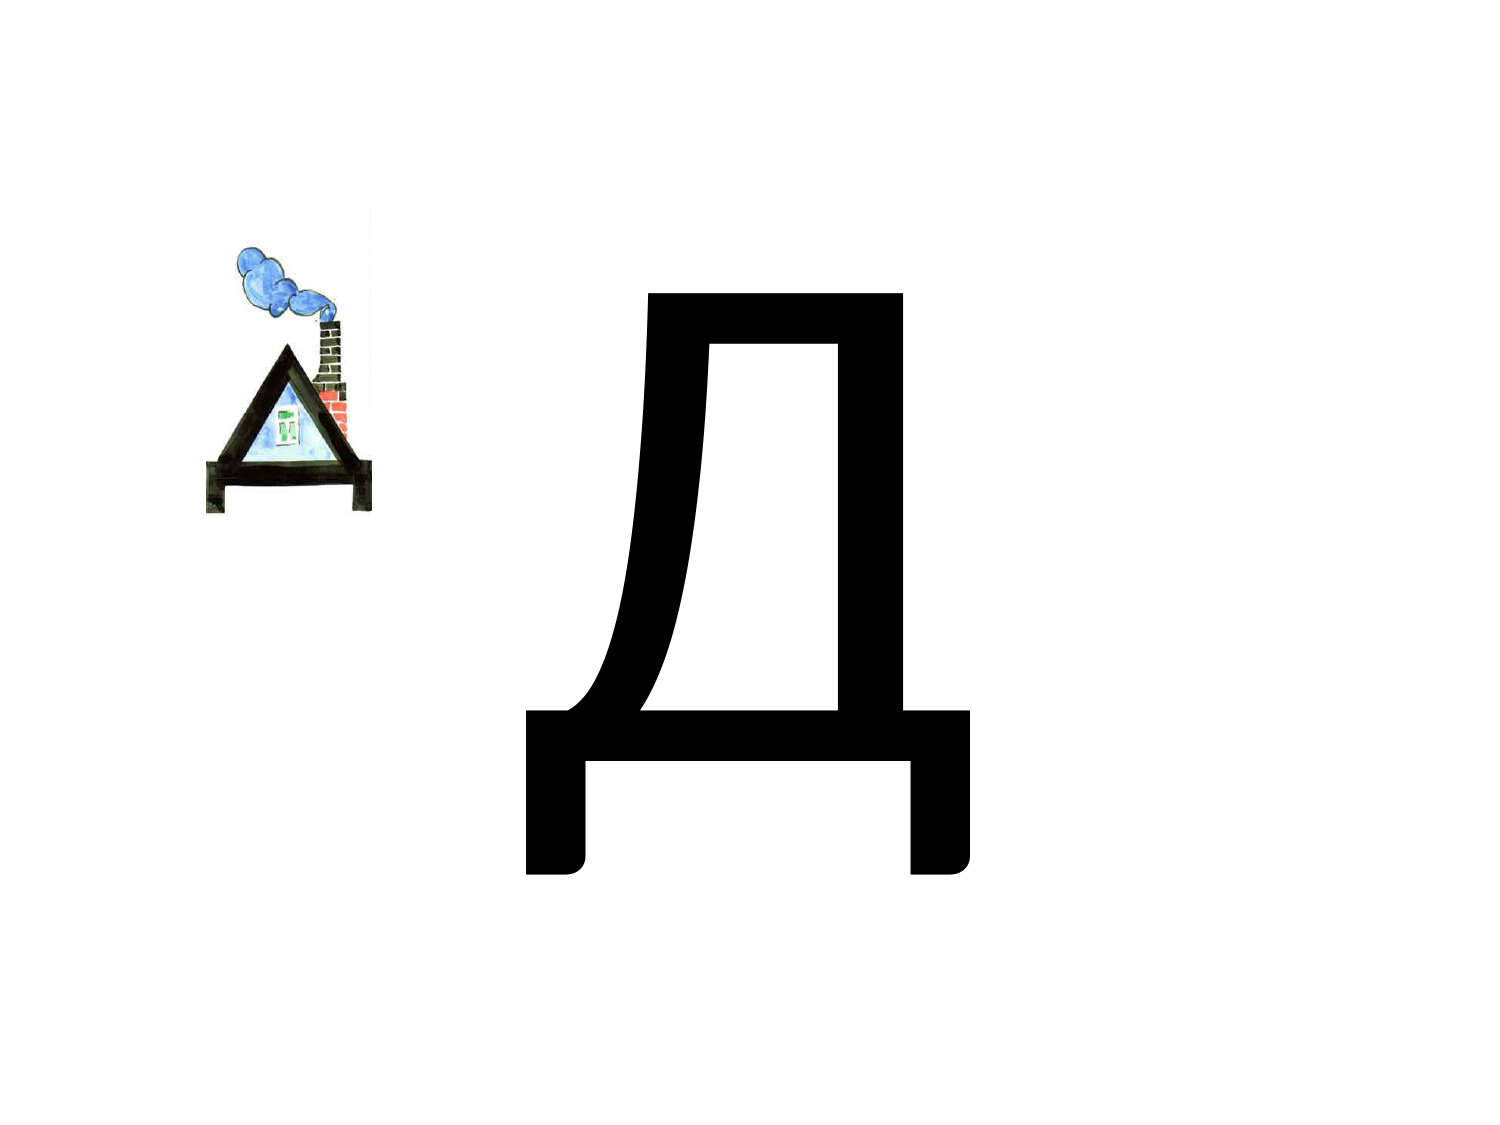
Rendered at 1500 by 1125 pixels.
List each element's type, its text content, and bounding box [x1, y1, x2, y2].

title Д [112, 349, 1388, 591]
picture [206, 207, 373, 516]
